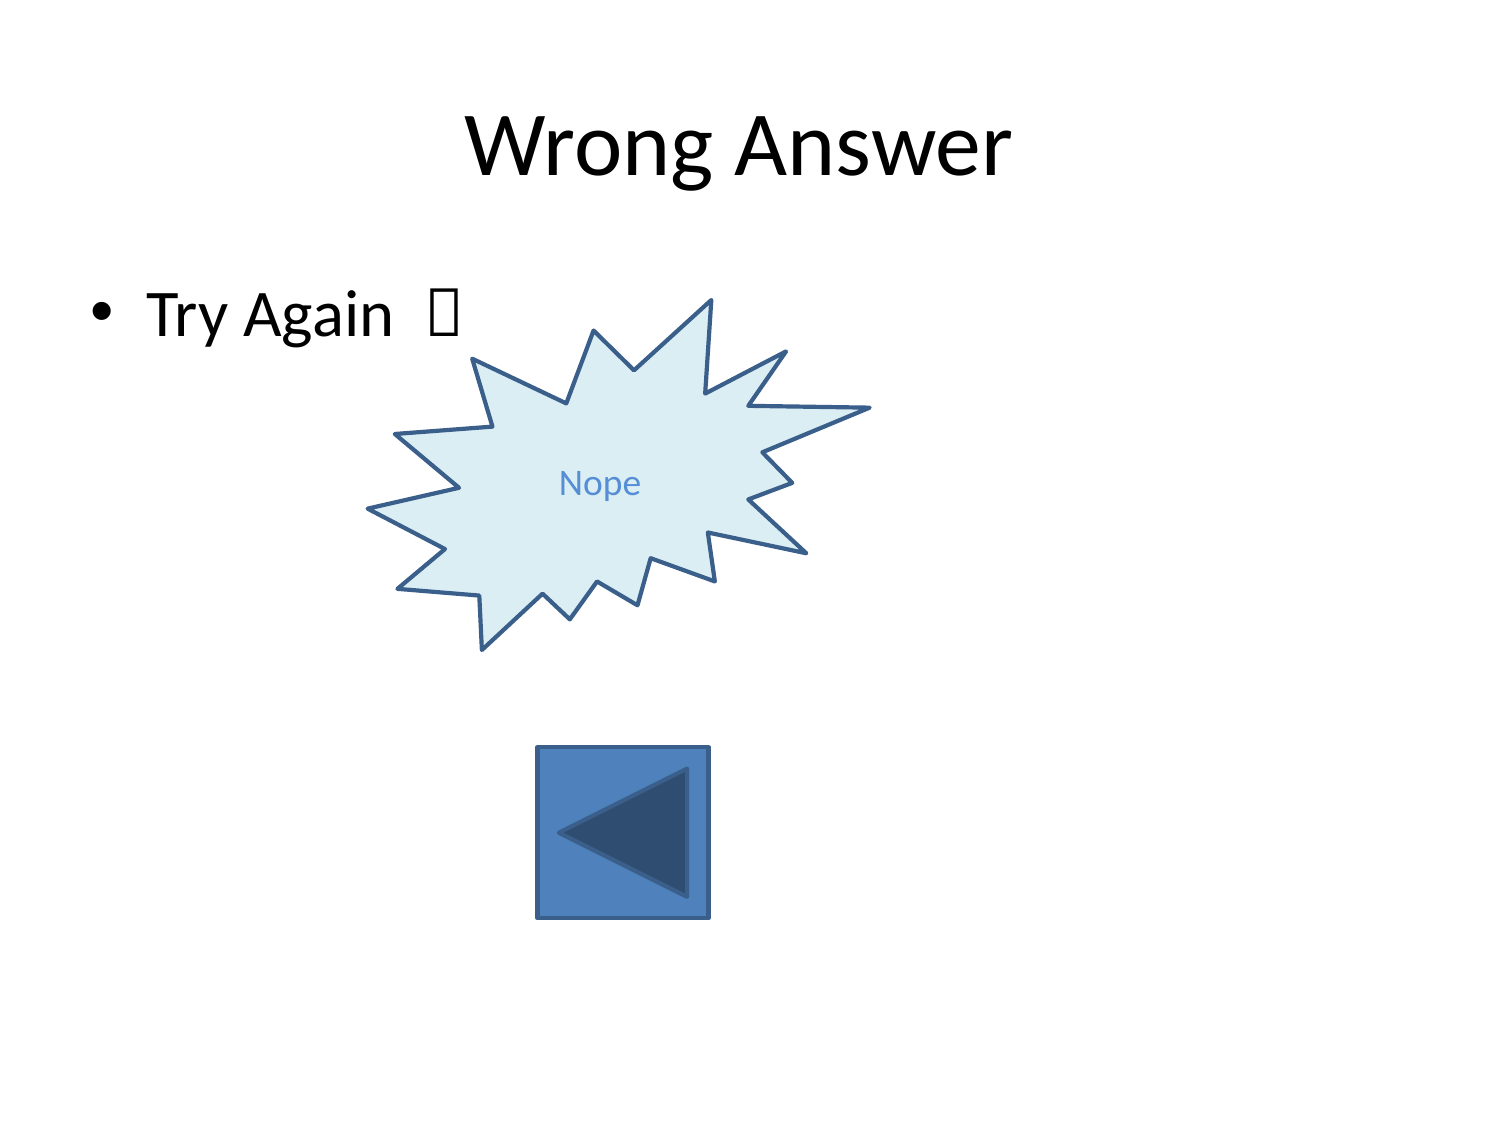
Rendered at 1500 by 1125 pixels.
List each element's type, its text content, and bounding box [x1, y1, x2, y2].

text_box Nope [365, 298, 872, 652]
list Try Again  [75, 262, 1425, 1005]
title Wrong Answer [75, 45, 1425, 233]
text_box [535, 745, 711, 920]
